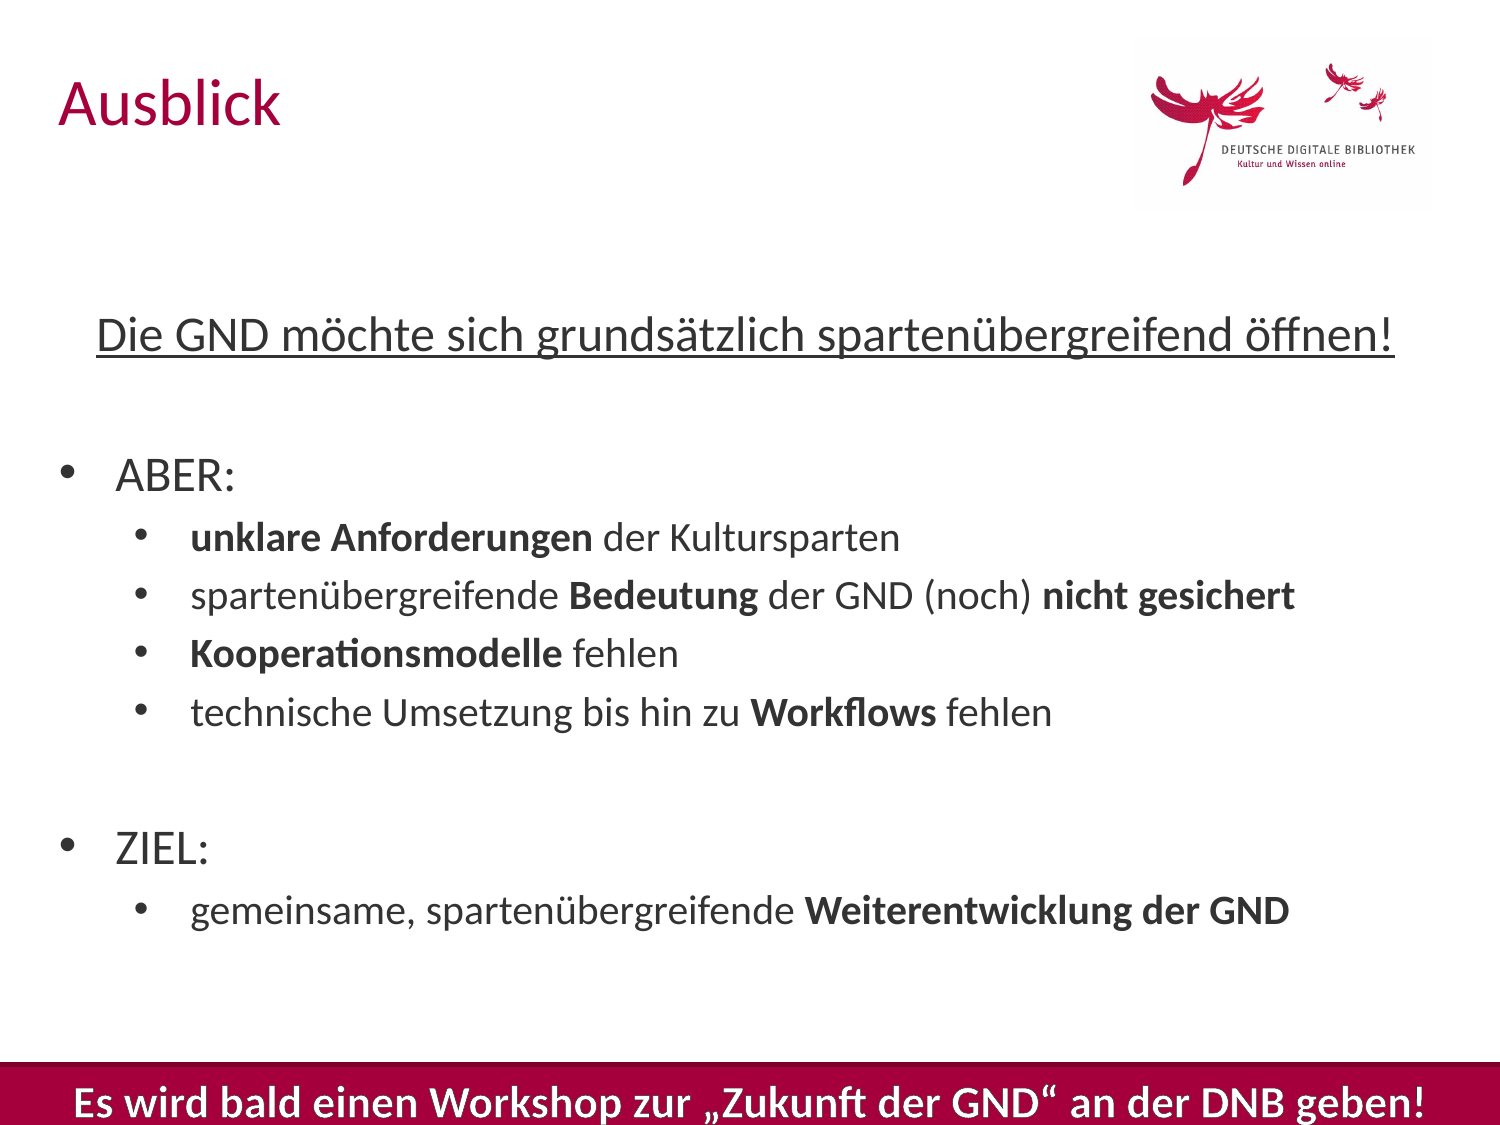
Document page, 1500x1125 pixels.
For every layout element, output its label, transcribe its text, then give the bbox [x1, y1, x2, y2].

list Die GND möchte sich grundsätzlich spartenübergreifend öffnen! ABER: unklare Anforderungen der Kultursparten spartenübergreifende Bedeutung der GND (noch) nicht gesichert Kooperationsmodelle fehlen technische Umsetzung bis hin zu Workflows fehlen ZIEL: gemeinsame, spartenübergreifende Weiterentwicklung der GND [59, 236, 1433, 1004]
list Ausblick [59, 59, 1090, 125]
text_box Es wird bald einen Workshop zur „Zukunft der GND“ an der DNB geben! [0, 1064, 1500, 1125]
picture [1134, 38, 1433, 211]
